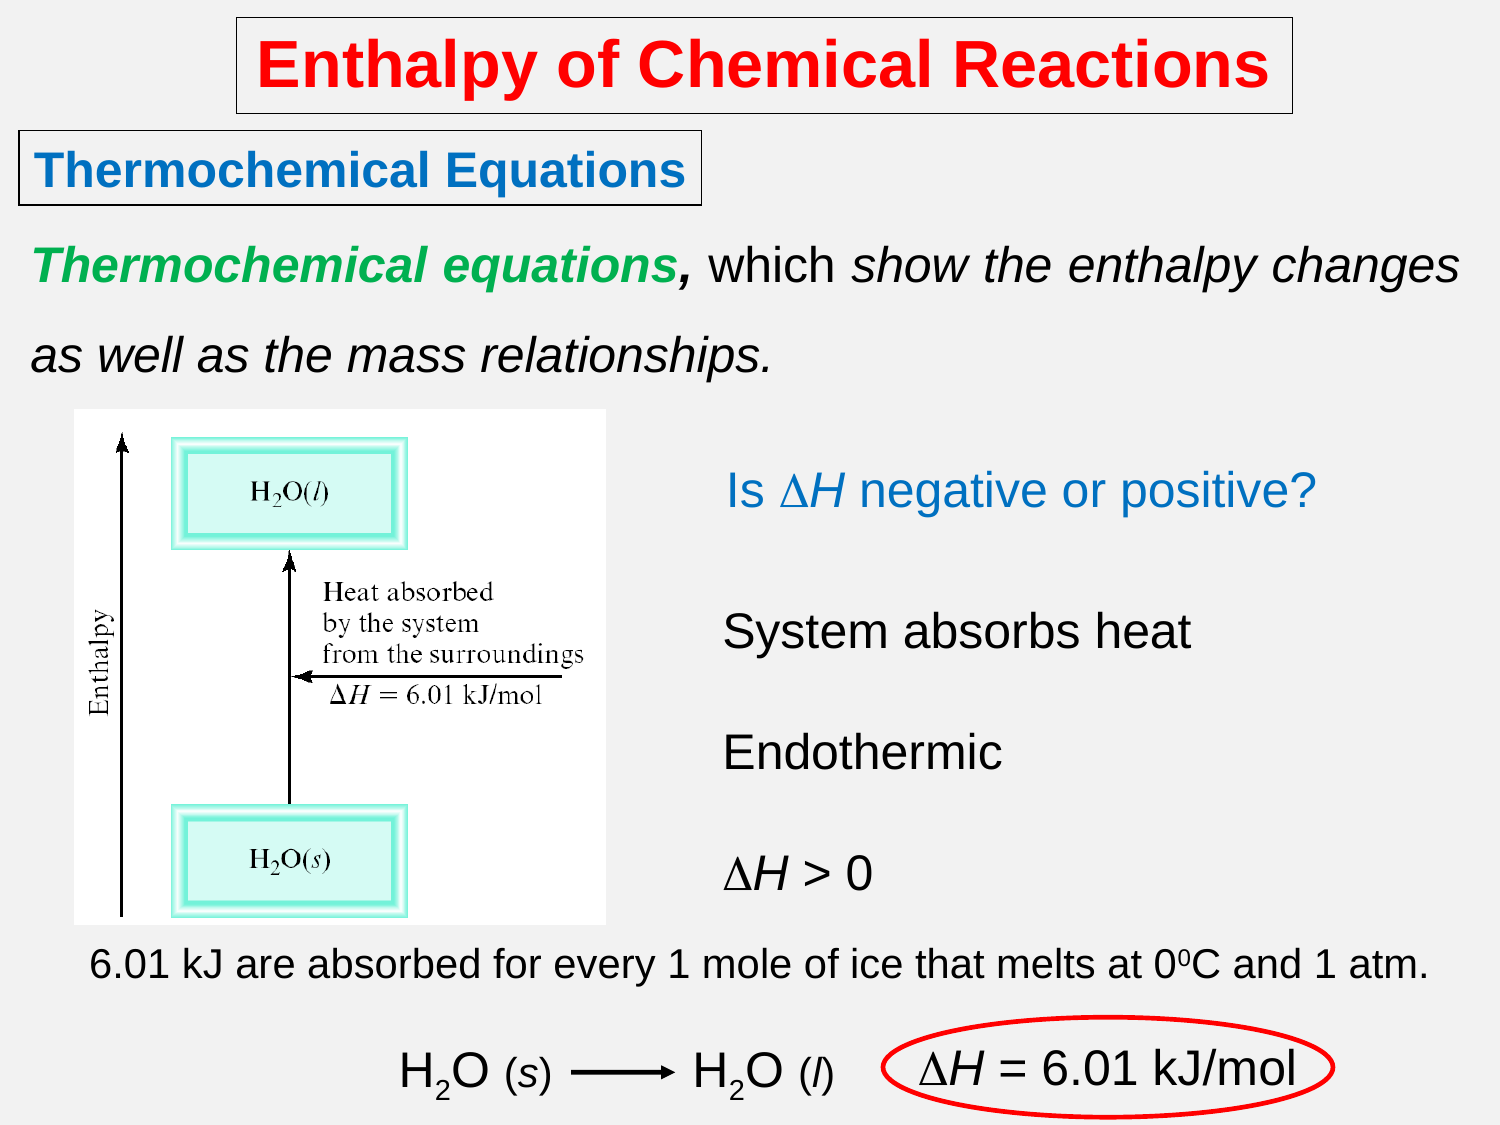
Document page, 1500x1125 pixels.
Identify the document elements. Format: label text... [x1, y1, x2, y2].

text_box Endothermic [707, 711, 1018, 787]
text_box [382, 1028, 1313, 1106]
title Enthalpy of Chemical Reactions [236, 17, 1293, 114]
text_box Thermochemical equations, which show the enthalpy changes as well as the mass relationships. [15, 194, 1476, 390]
picture [74, 409, 606, 925]
text_box 6.01 kJ are absorbed for every 1 mole of ice that melts at 00C and 1 atm. [74, 929, 1454, 995]
text_box [968, 1017, 1248, 1028]
text_box DH > 0 [707, 832, 889, 908]
text_box System absorbs heat [707, 590, 1207, 666]
text_box Is DH negative or positive? [711, 449, 1333, 525]
text_box [1313, 1046, 1333, 1088]
text_box [966, 1106, 1250, 1118]
text_box Thermochemical Equations [19, 130, 702, 194]
